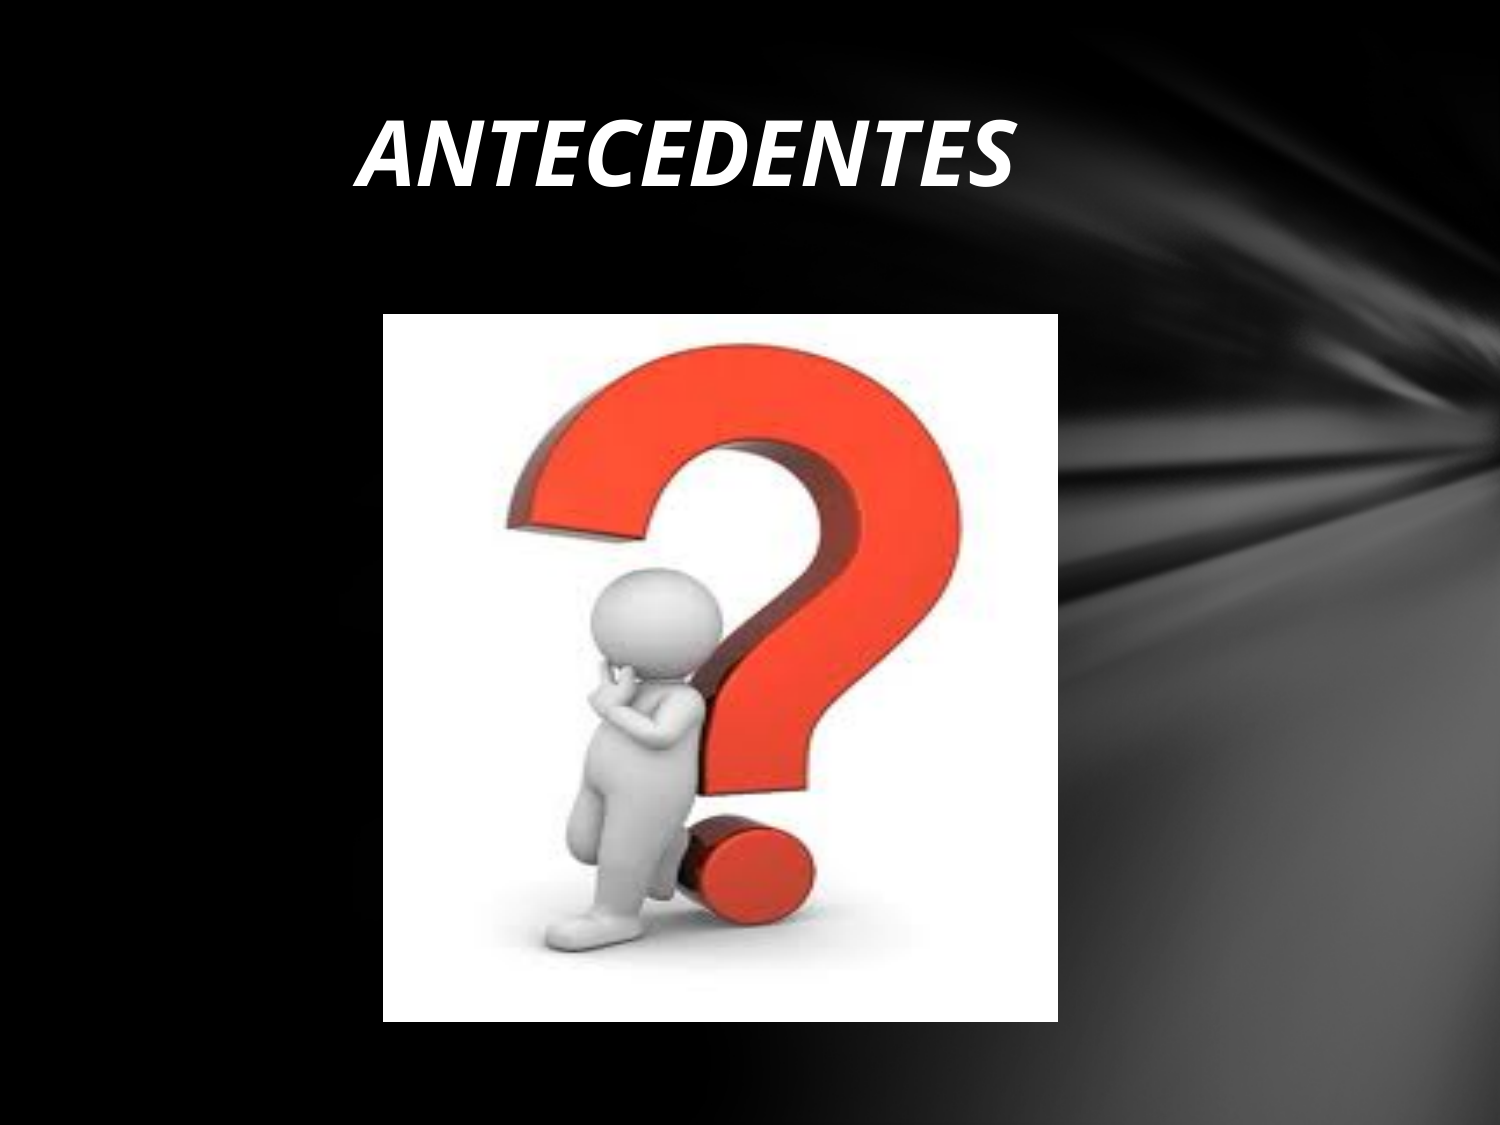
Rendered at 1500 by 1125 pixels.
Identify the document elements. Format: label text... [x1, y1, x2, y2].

title ANTECEDENTES [57, 37, 1318, 213]
picture [383, 314, 1058, 1022]
